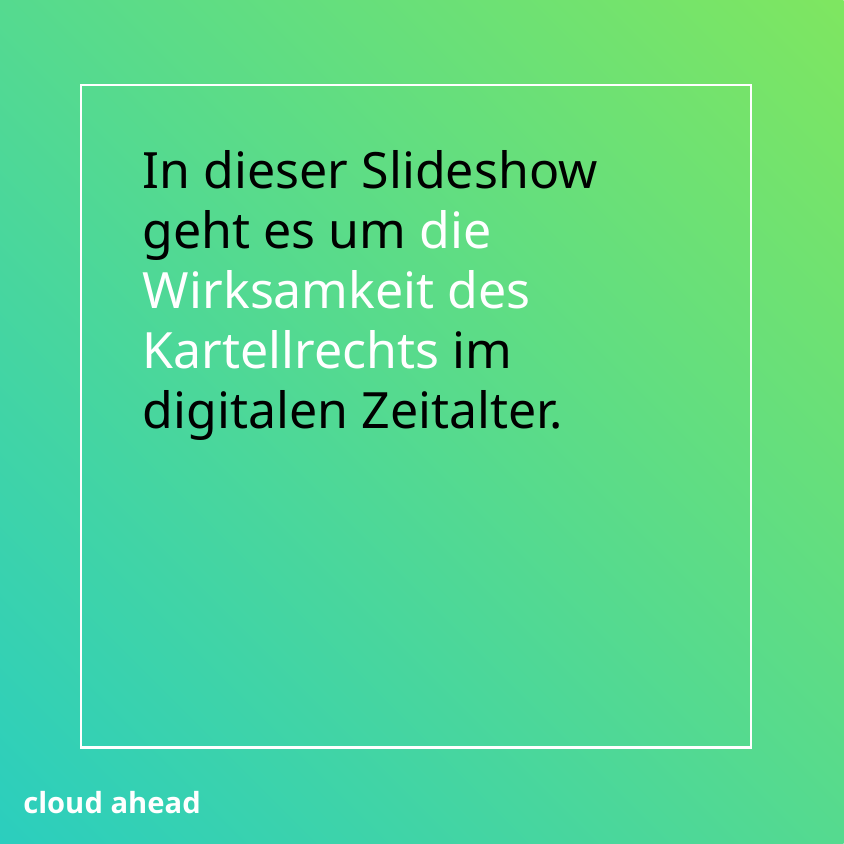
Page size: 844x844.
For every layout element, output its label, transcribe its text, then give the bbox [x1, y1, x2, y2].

text_box [80, 84, 752, 749]
text_box In dieser Slideshow geht es um die Wirksamkeit des Kartellrechts im digitalen Zeitalter. [128, 131, 696, 447]
